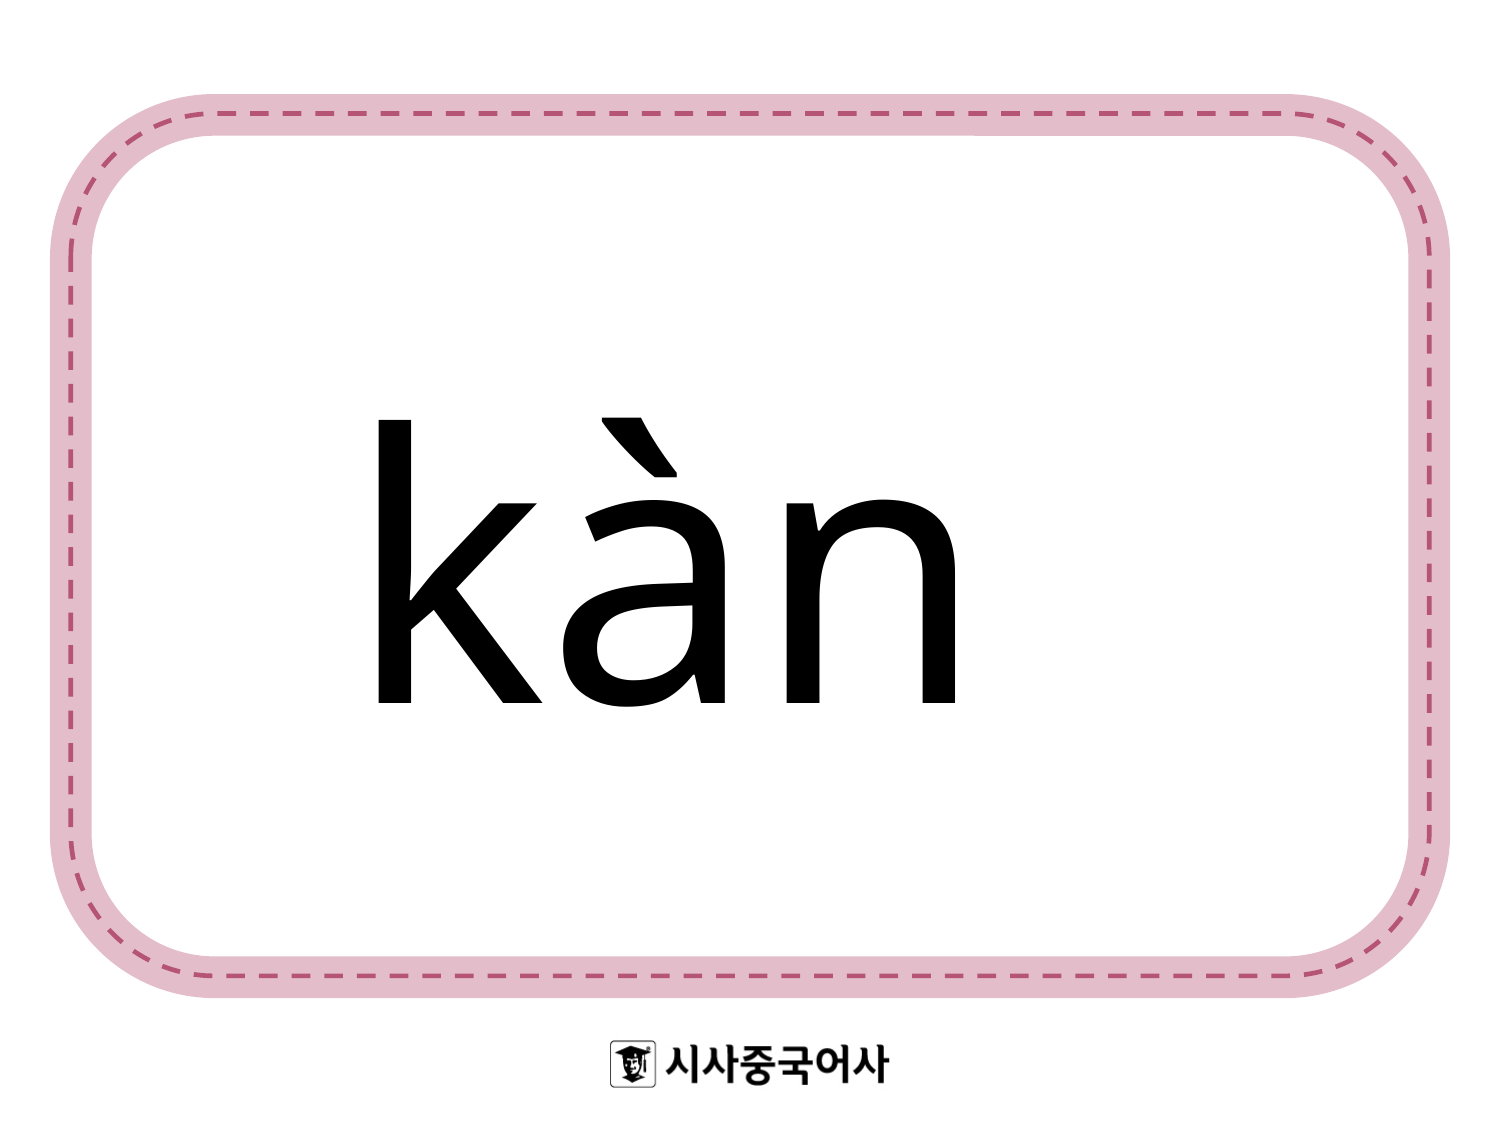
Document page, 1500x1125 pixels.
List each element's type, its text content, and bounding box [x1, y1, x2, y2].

picture [602, 1034, 898, 1094]
text_box kàn [167, 159, 1376, 823]
